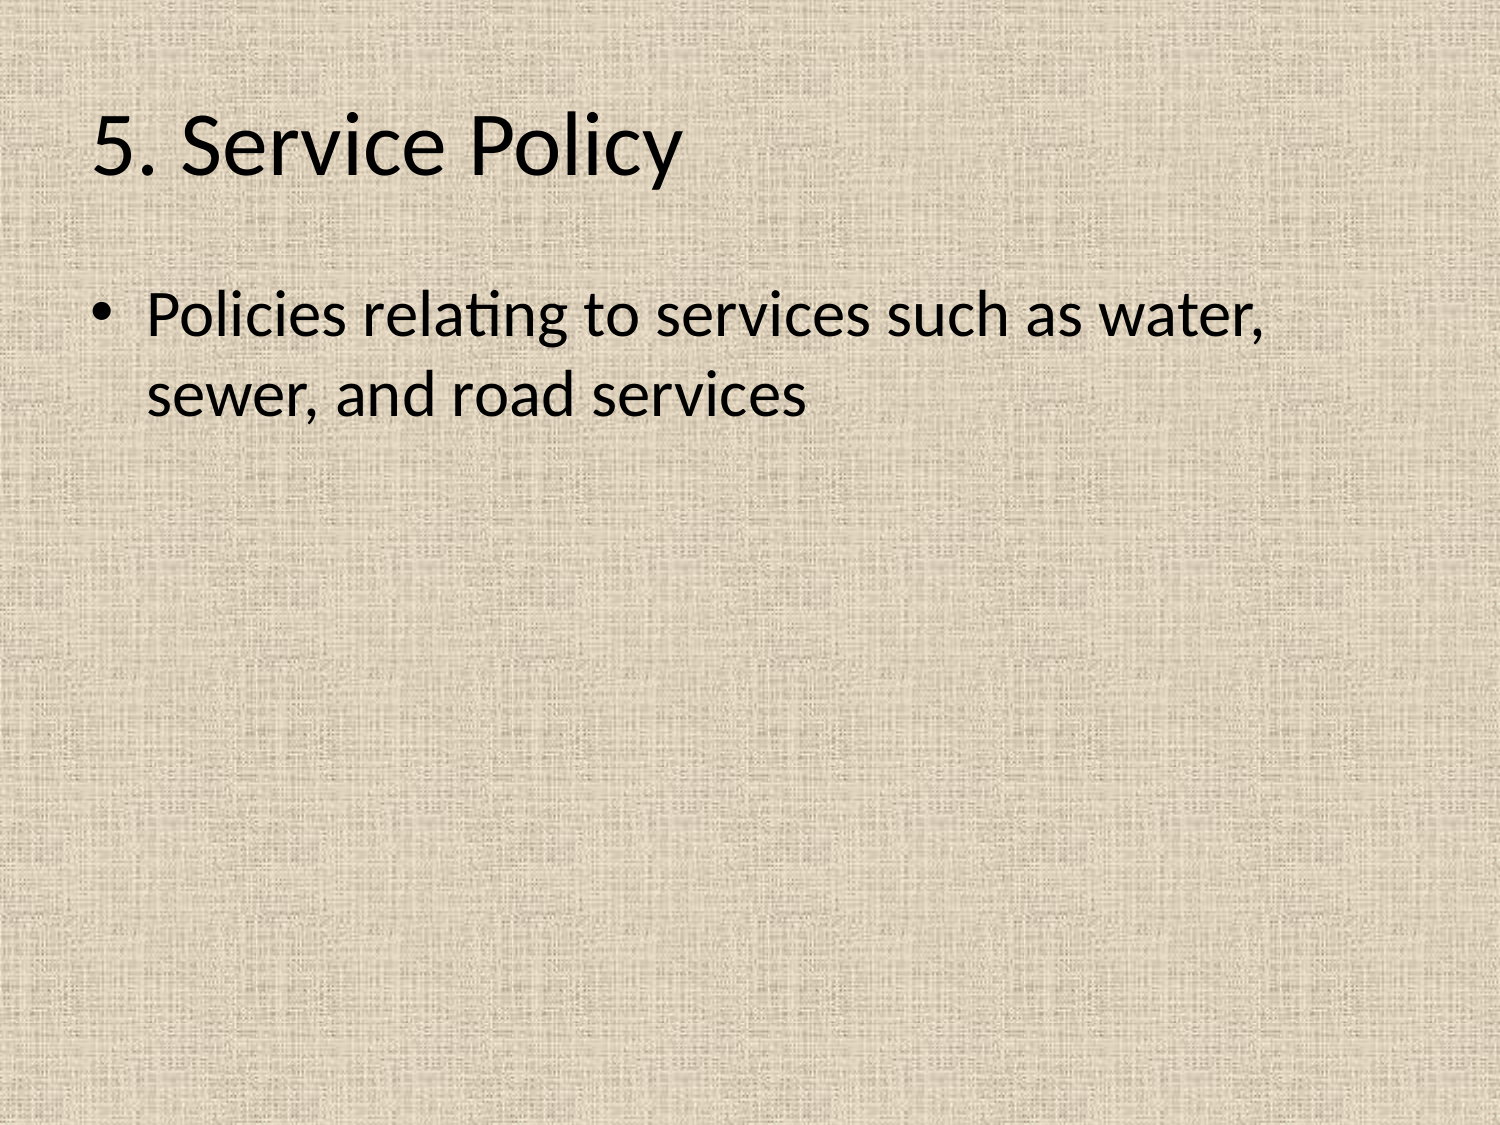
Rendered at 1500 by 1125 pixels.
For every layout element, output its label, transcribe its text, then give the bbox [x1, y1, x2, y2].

picture [0, 0, 1500, 1125]
title 5. Service Policy [75, 45, 1425, 233]
list Policies relating to services such as water, sewer, and road services [75, 262, 1425, 1005]
